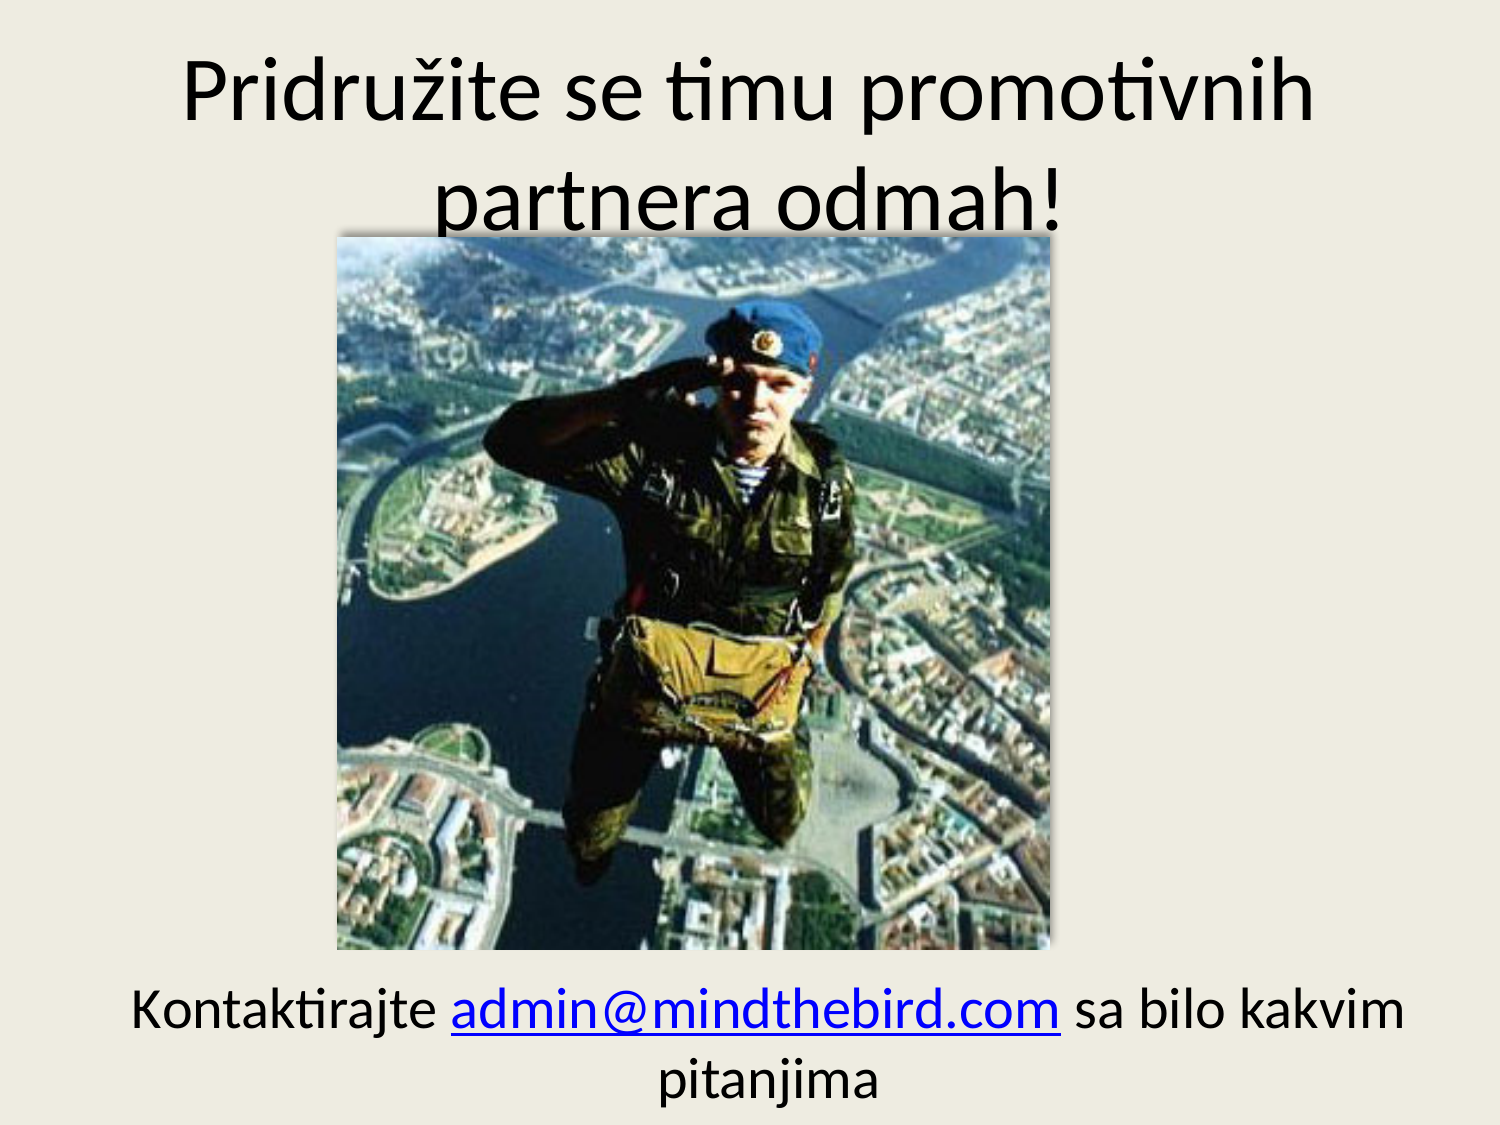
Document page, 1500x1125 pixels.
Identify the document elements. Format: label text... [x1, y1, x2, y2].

picture [337, 237, 1051, 951]
title Pridružite se timu promotivnih partnera odmah! [74, 44, 1426, 233]
text_box Kontaktirajte admin@mindthebird.com sa bilo kakvim pitanjima [62, 963, 1475, 1125]
